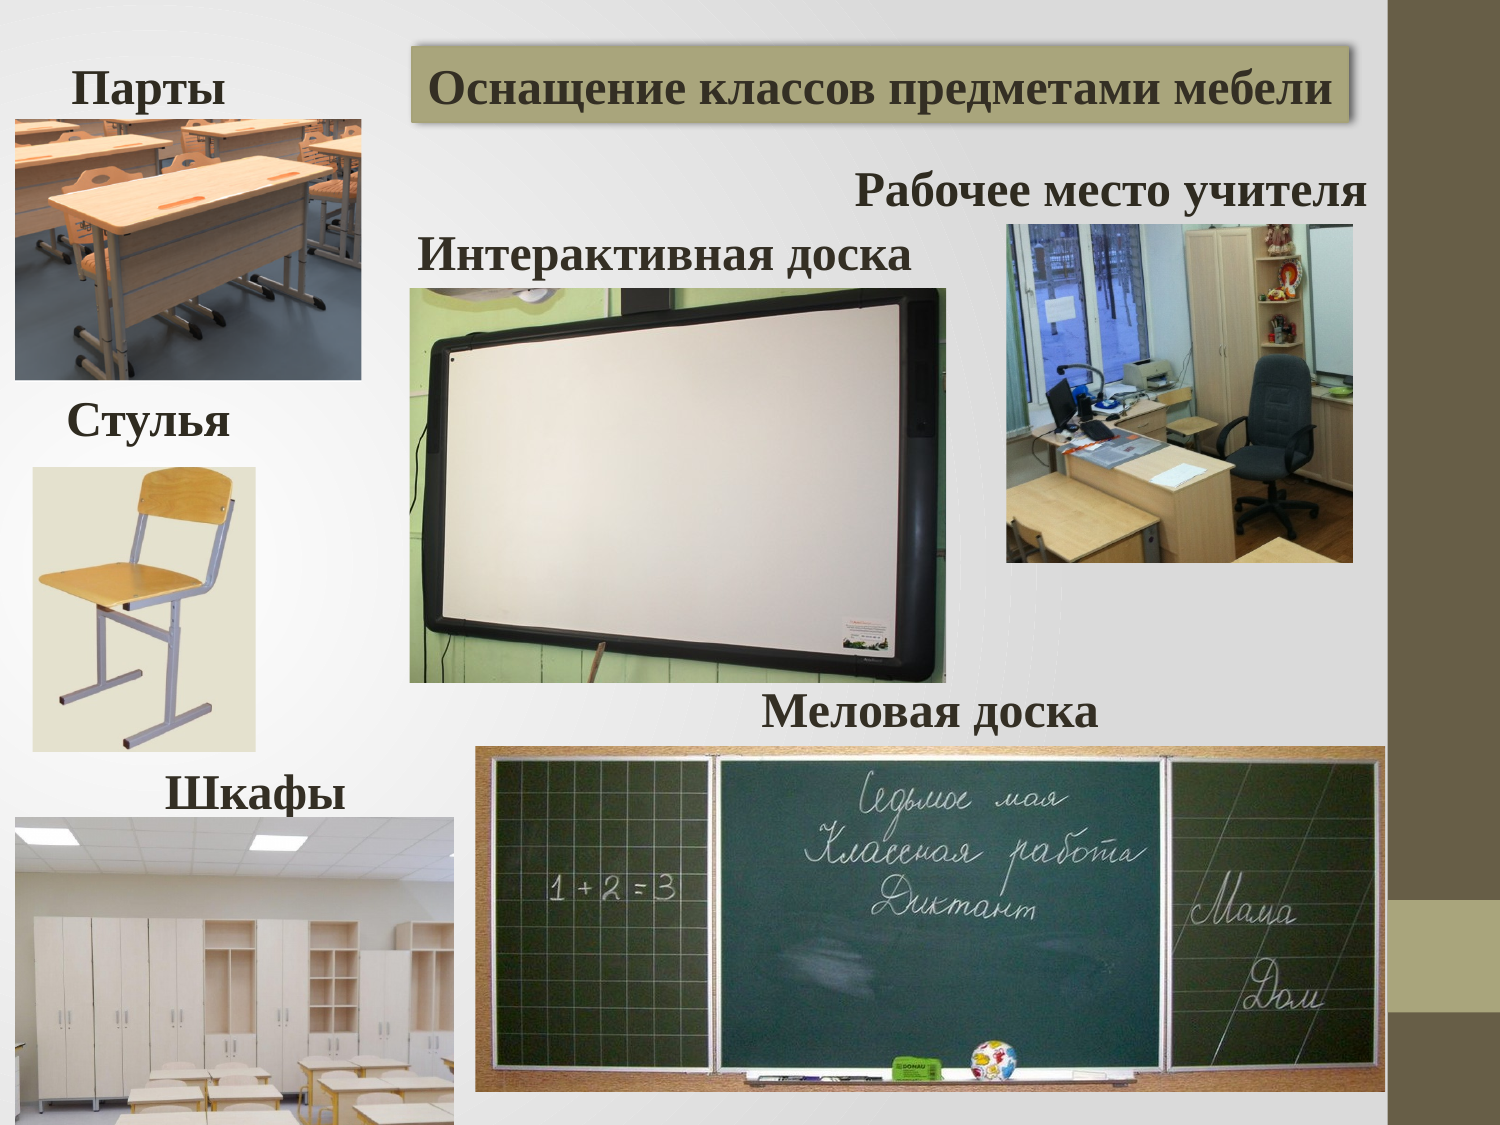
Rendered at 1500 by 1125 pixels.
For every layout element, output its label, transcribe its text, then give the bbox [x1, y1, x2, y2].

picture [1005, 224, 1354, 563]
text_box Оснащение классов предметами мебели [411, 46, 1349, 123]
picture [14, 817, 455, 1125]
text_box Стулья [51, 389, 246, 454]
text_box Рабочее место учителя [839, 148, 1383, 224]
picture [14, 119, 362, 382]
picture [474, 745, 1386, 1092]
picture [409, 287, 947, 684]
text_box Интерактивная доска [402, 212, 928, 288]
text_box Парты [56, 47, 241, 112]
picture [31, 467, 257, 753]
text_box Шкафы [150, 751, 362, 810]
text_box Меловая доска [746, 670, 1114, 738]
